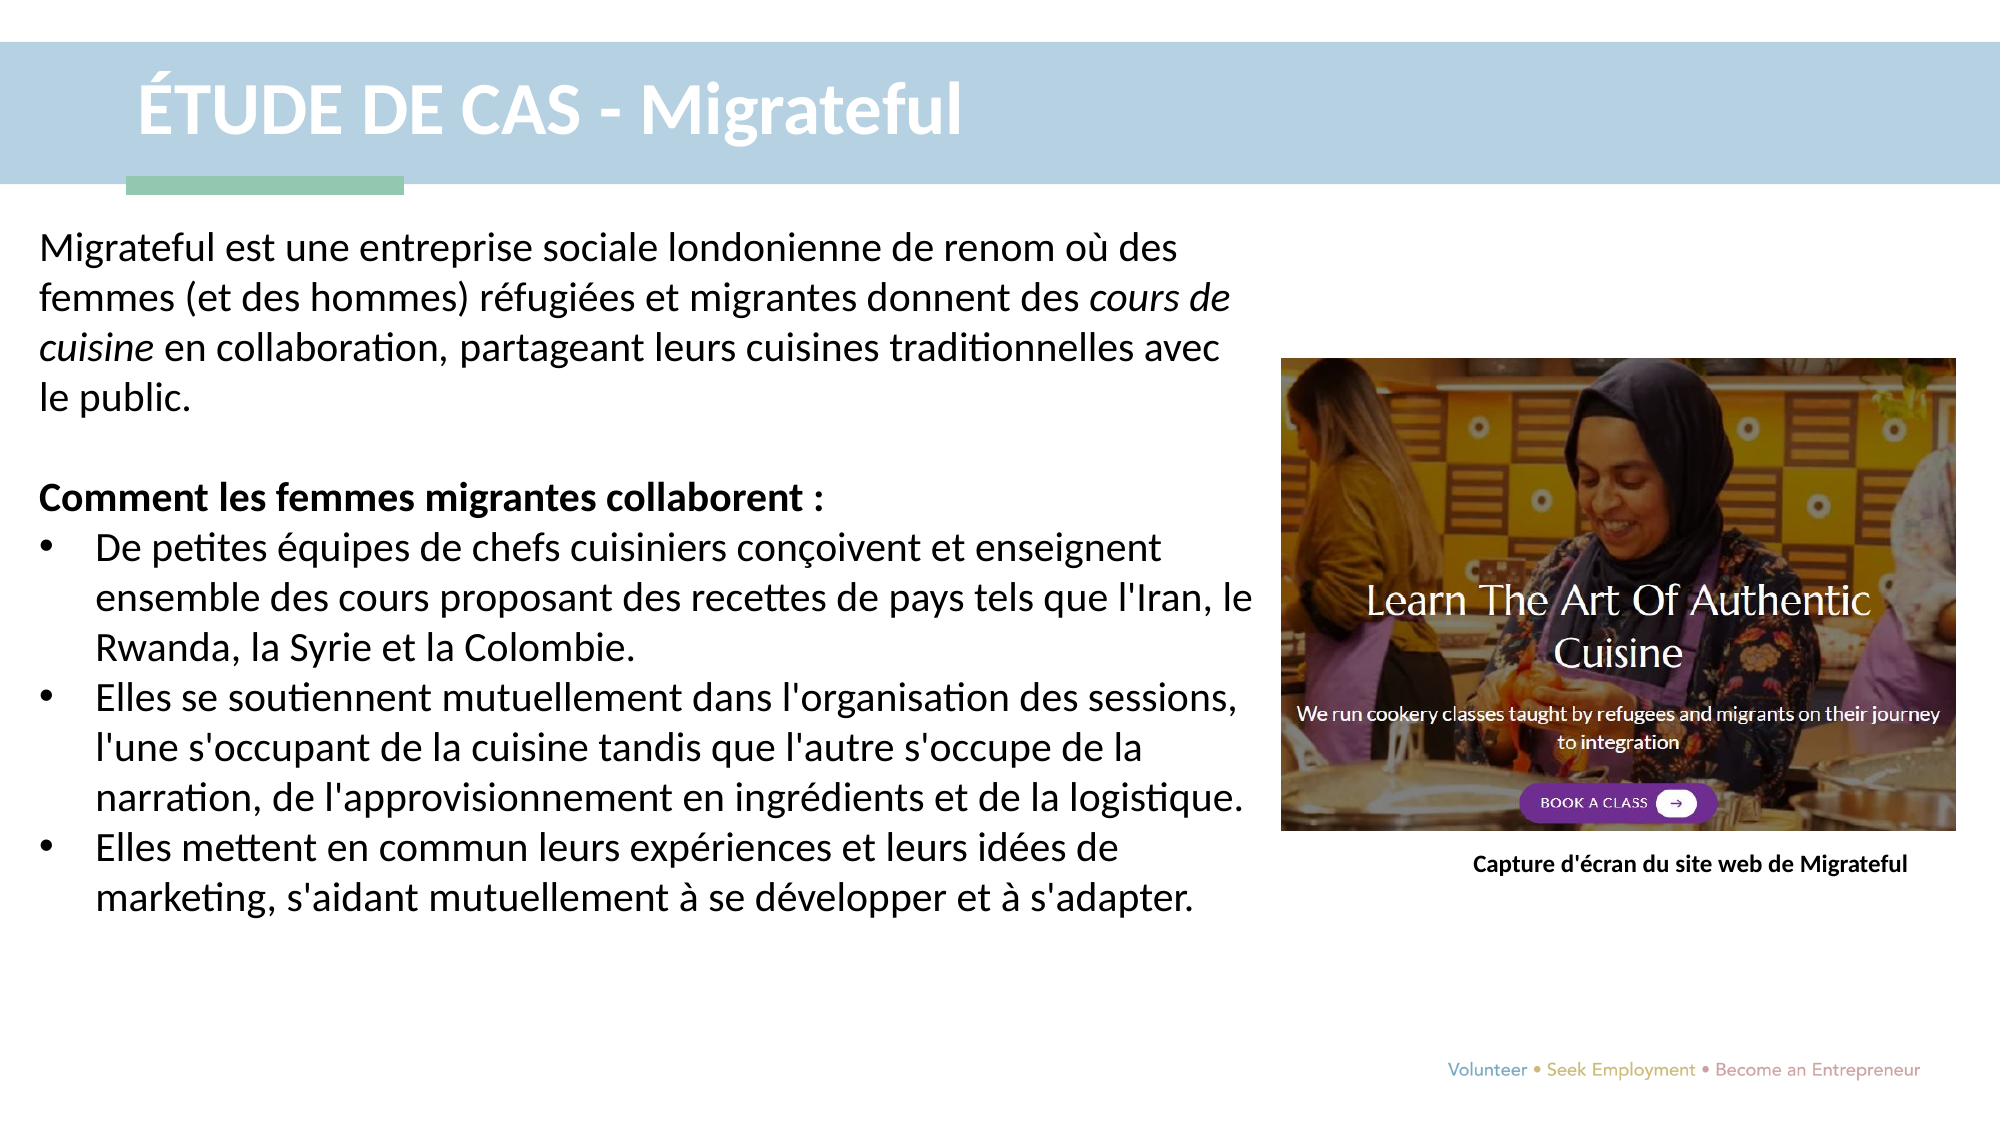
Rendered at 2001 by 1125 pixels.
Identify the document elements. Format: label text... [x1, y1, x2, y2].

picture [1281, 358, 1956, 831]
text_box Migrateful est une entreprise sociale londonienne de renom où des femmes (et des hommes) réfugiées et migrantes donnent des cours de cuisine en collaboration, partageant leurs cuisines traditionnelles avec le public. Comment les femmes migrantes collaborent : De petites équipes de chefs cuisiniers conçoivent et enseignent ensemble des cours proposant des recettes de pays tels que l'Iran, le Rwanda, la Syrie et la Colombie. Elles se soutiennent mutuellement dans l'organisation des sessions, l'une s'occupant de la cuisine tandis que l'autre s'occupe de la narration, de l'approvisionnement en ingrédients et de la logistique. Elles mettent en commun leurs expériences et leurs idées de marketing, s'aidant mutuellement à se développer et à s'adapter. [24, 212, 1275, 1028]
picture [1418, 1046, 1971, 1103]
list ÉTUDE DE CAS - Migrateful [123, 51, 1913, 170]
text_box Capture d'écran du site web de Migrateful [1458, 839, 2000, 885]
